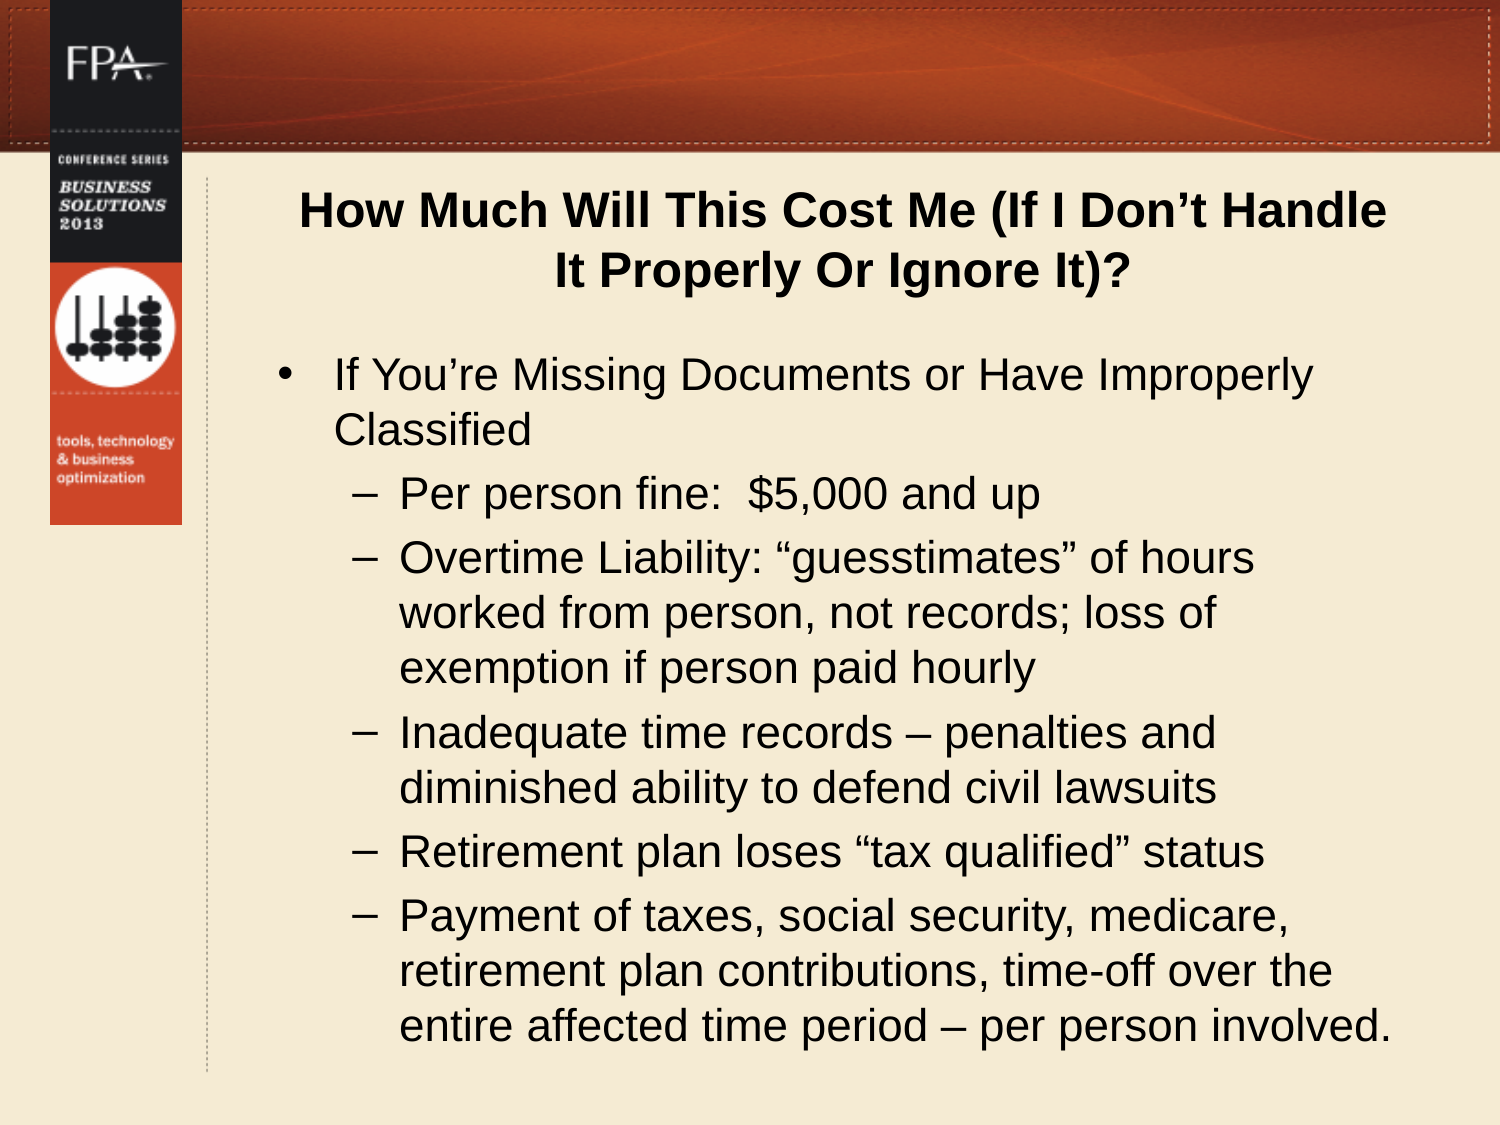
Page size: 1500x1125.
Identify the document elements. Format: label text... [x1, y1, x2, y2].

picture [0, 0, 1500, 1125]
list If You’re Missing Documents or Have Improperly Classified Per person fine: $5,000 and up Overtime Liability: “guesstimates” of hours worked from person, not records; loss of exemption if person paid hourly Inadequate time records – penalties and diminished ability to defend civil lawsuits Retirement plan loses “tax qualified” status Payment of taxes, social security, medicare, retirement plan contributions, time-off over the entire affected time period – per person involved. [262, 337, 1425, 1088]
title How Much Will This Cost Me (If I Don’t Handle It Properly Or Ignore It)? [262, 137, 1426, 338]
